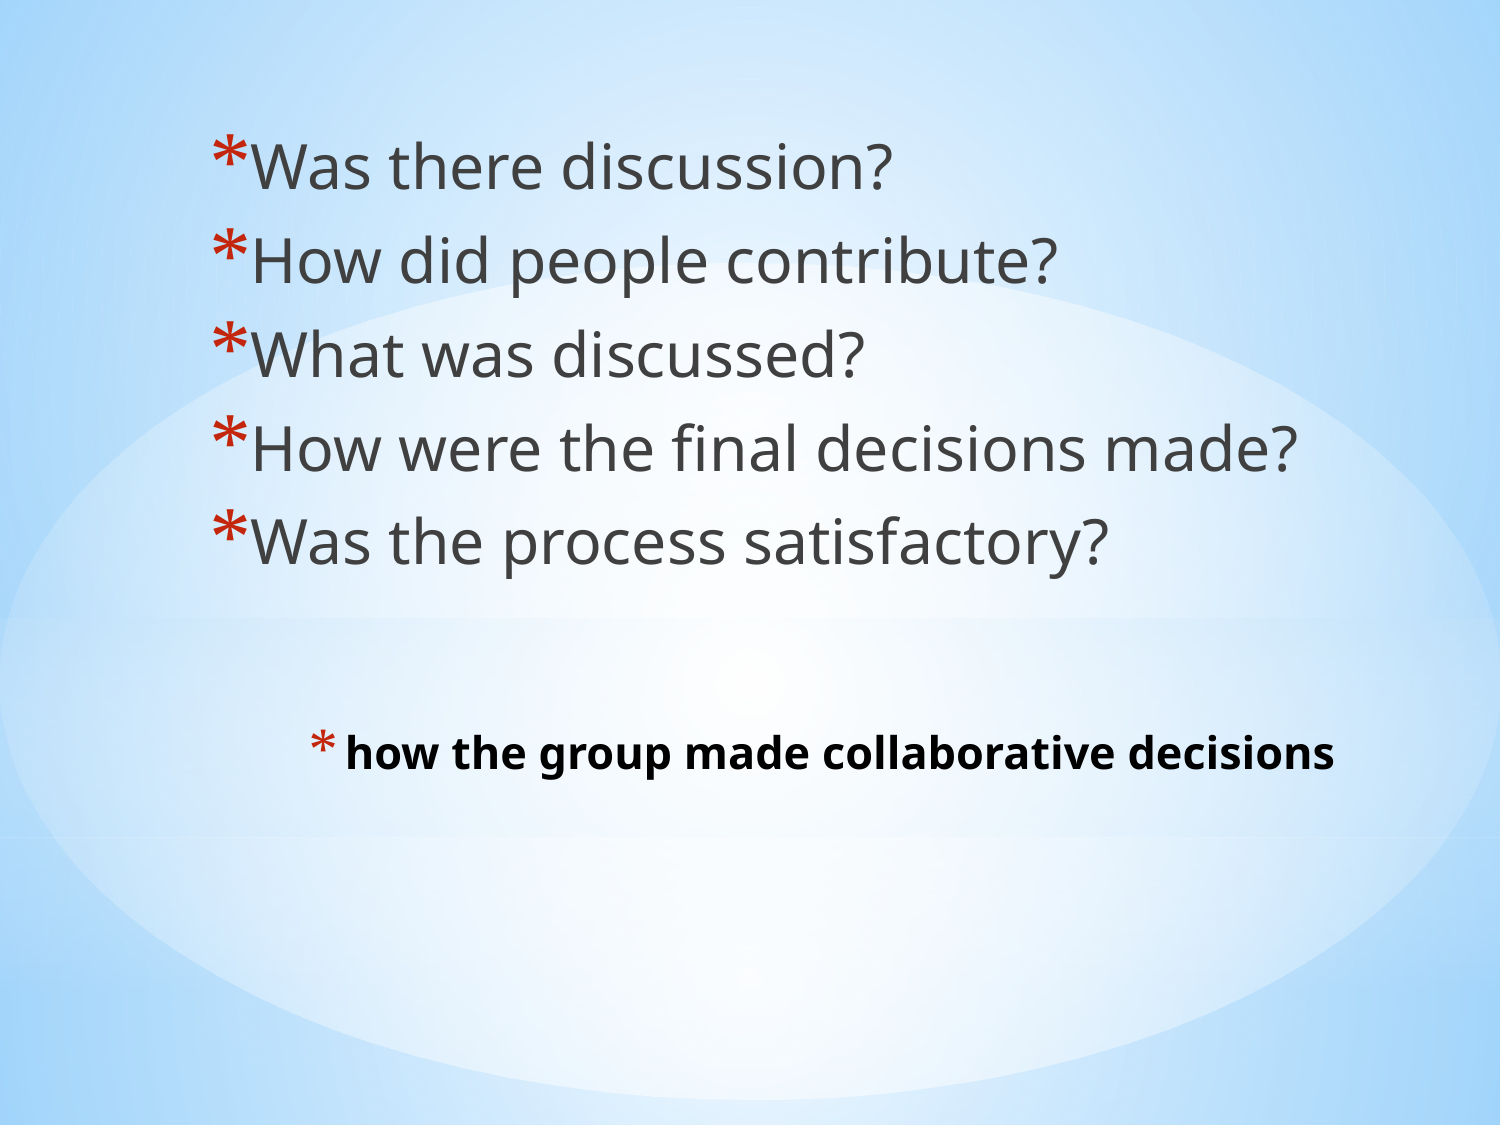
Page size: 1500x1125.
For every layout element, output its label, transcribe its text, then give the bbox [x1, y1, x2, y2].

title how the group made collaborative decisions [294, 717, 1363, 905]
list Was there discussion? How did people contribute? What was discussed? How were the final decisions made? Was the process satisfactory? [187, 120, 1341, 690]
